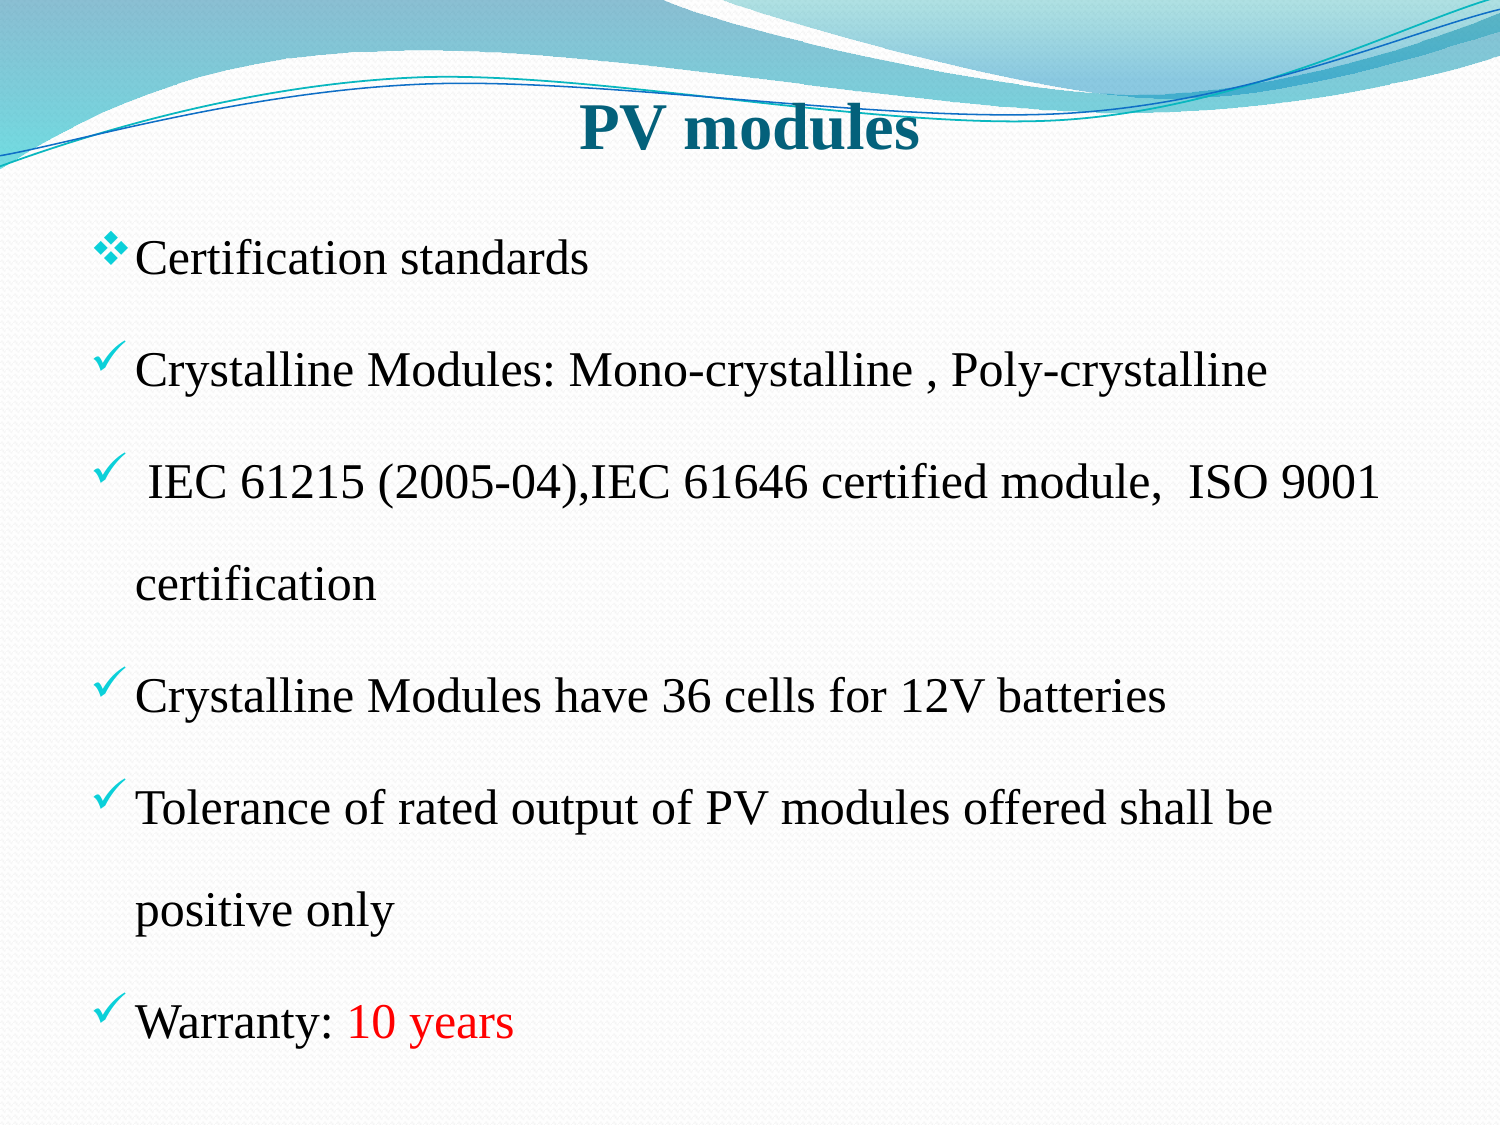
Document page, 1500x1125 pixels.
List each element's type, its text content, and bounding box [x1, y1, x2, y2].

title PV modules [462, 45, 1038, 163]
list Certification standards Crystalline Modules: Mono-crystalline , Poly-crystalline IEC 61215 (2005-04),IEC 61646 certified module, ISO 9001 certification Crystalline Modules have 36 cells for 12V batteries Tolerance of rated output of PV modules offered shall be positive only Warranty: 10 years [75, 174, 1425, 1125]
